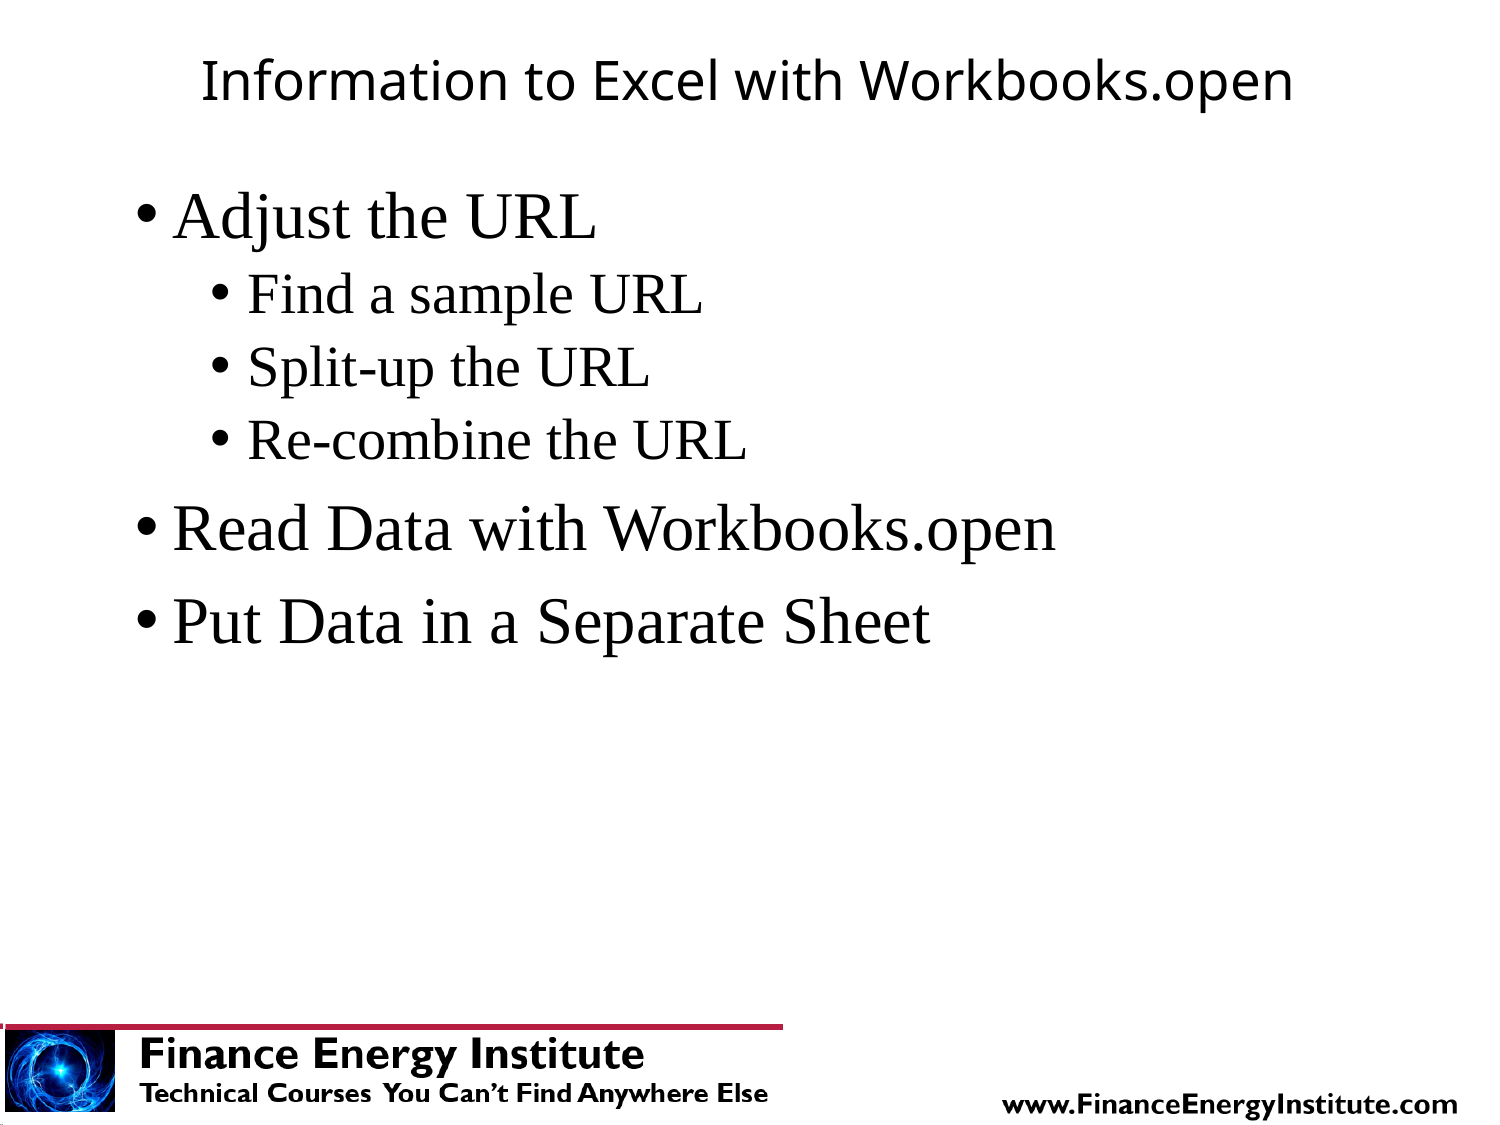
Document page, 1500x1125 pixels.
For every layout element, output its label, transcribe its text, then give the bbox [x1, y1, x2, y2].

picture [0, 1014, 783, 1125]
title Information to Excel with Workbooks.open [120, 26, 1378, 140]
picture [997, 1087, 1467, 1125]
list Adjust the URL Find a sample URL Split-up the URL Re-combine the URL Read Data with Workbooks.open Put Data in a Separate Sheet [120, 173, 1417, 980]
